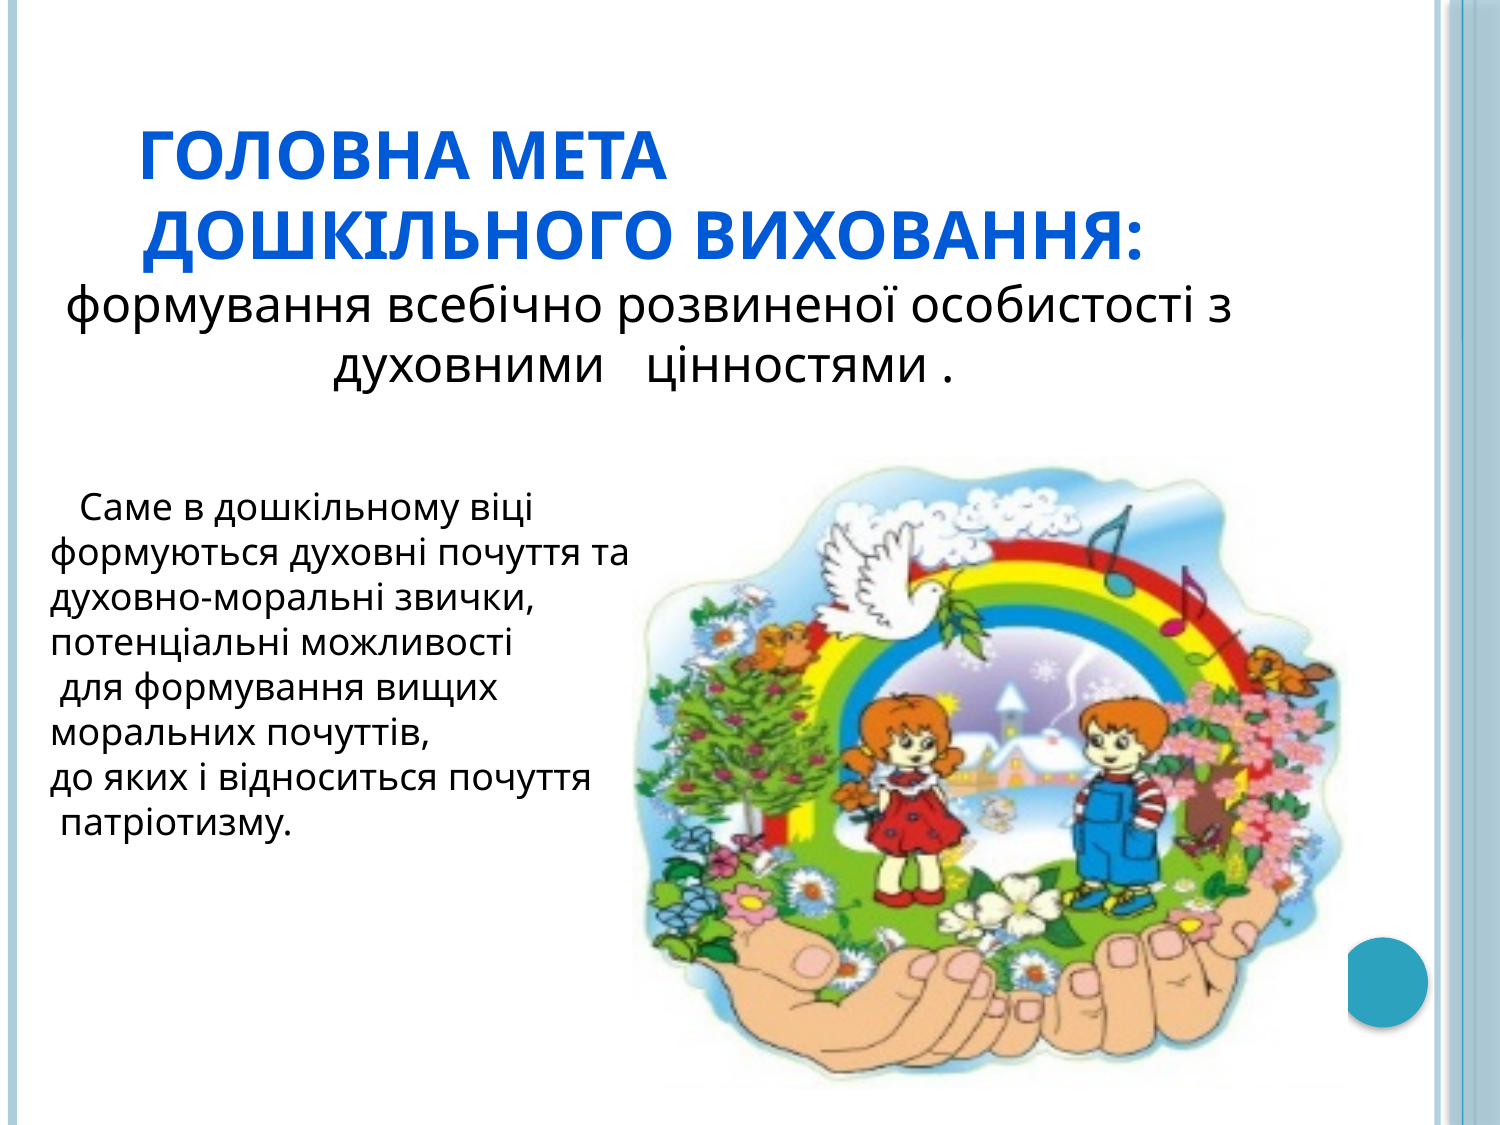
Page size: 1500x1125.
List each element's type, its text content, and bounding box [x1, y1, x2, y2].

picture [632, 456, 1349, 1091]
text_box головна мета дошкільного виховання: формування всебічно розвиненої особистості з духовними цінностями . Саме в дошкільному віці формуються духовні почуття та духовно-моральні звички, потенціальні можливості для формування вищих моральних почуттів, до яких і відноситься почуття патріотизму. [35, 105, 1254, 851]
